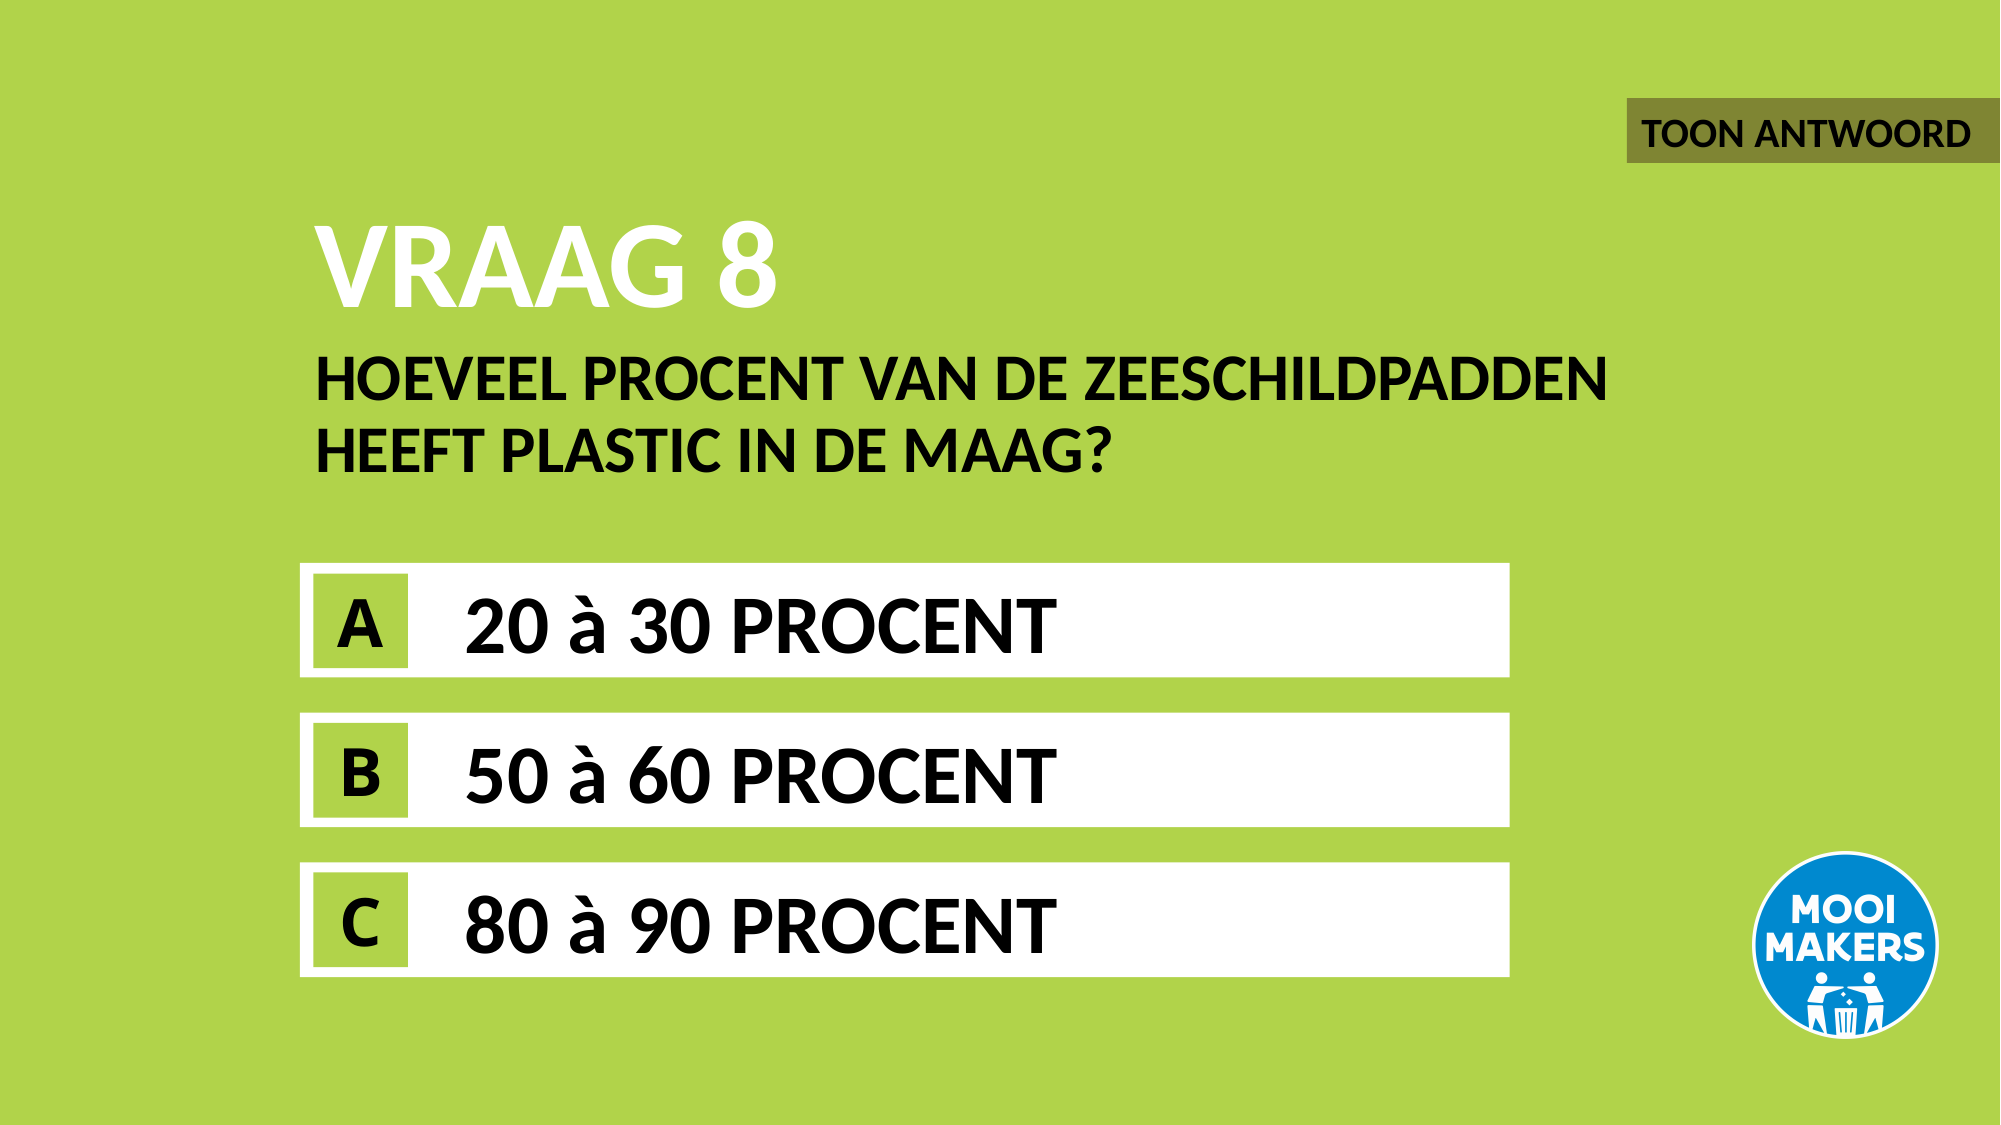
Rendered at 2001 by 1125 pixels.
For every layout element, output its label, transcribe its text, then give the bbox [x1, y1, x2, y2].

text_box C [313, 872, 408, 968]
text_box 80 à 90 PROCENT [299, 862, 1510, 978]
text_box B [313, 722, 408, 818]
text_box A [313, 573, 408, 669]
text_box 50 à 60 PROCENT [299, 712, 1510, 828]
picture [1751, 851, 1939, 1039]
subtitle HOEVEEL PROCENT VAN DE ZEESCHILDPADDEN HEEFT PLASTIC IN DE MAAG? [300, 335, 1700, 563]
text_box [1626, 97, 2000, 165]
title VRAAG 8 [270, 184, 824, 342]
text_box 20 à 30 PROCENT [299, 562, 1510, 678]
